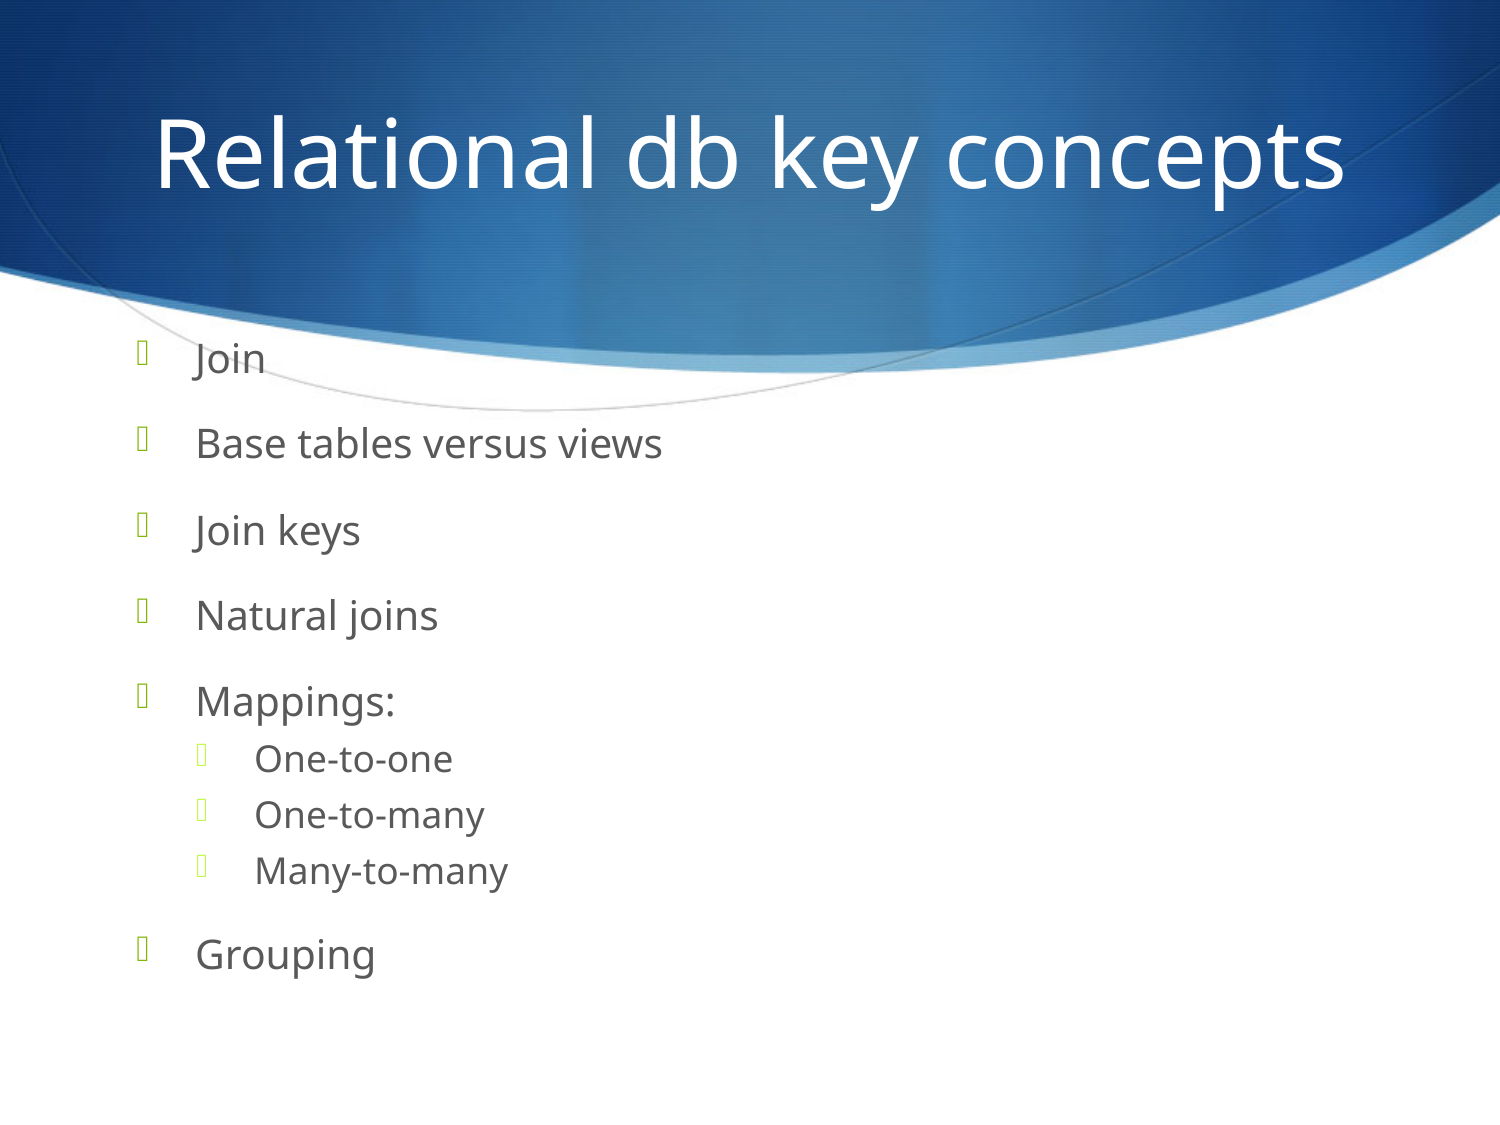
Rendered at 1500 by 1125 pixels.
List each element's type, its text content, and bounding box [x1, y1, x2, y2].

picture [0, 0, 1500, 1125]
title Relational db key concepts [75, 56, 1425, 245]
list Join Base tables versus views Join keys Natural joins Mappings: One-to-one One-to-many Many-to-many Grouping [121, 324, 1379, 991]
